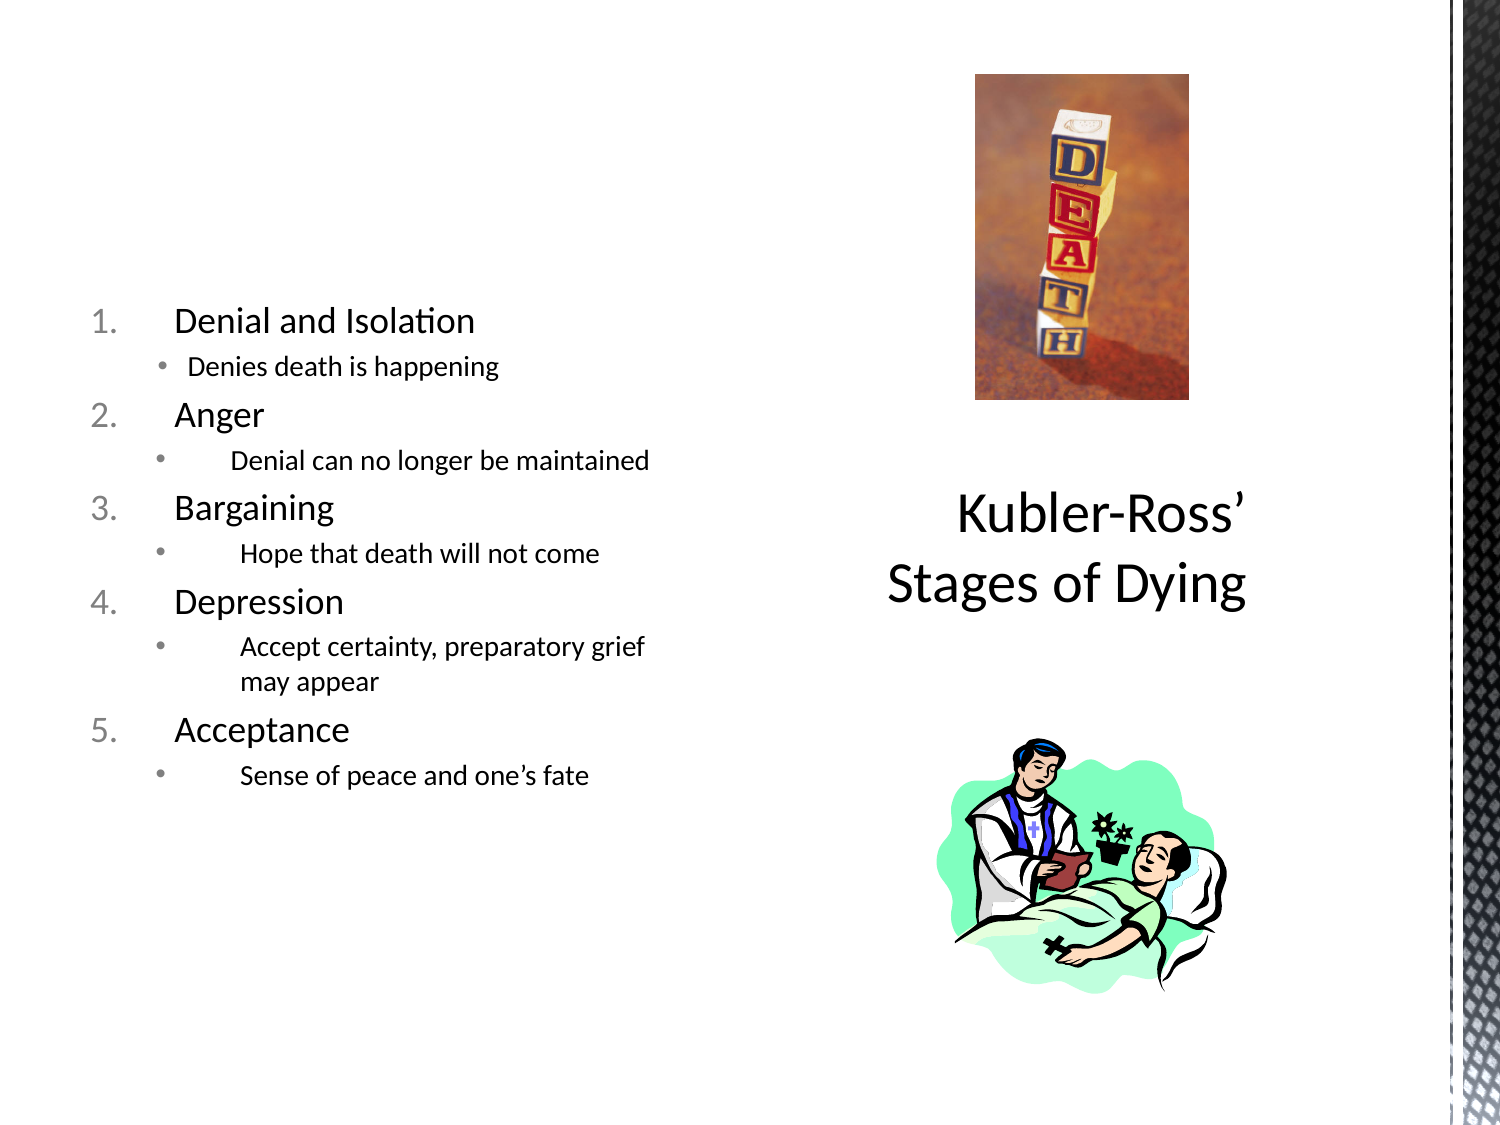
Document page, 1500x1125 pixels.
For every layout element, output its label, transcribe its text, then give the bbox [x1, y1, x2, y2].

picture [974, 74, 1190, 401]
picture [935, 737, 1228, 998]
list Denial and Isolation Denies death is happening Anger Denial can no longer be maintained Bargaining Hope that death will not come Depression Accept certainty, preparatory grief may appear Acceptance Sense of peace and one’s fate [75, 75, 675, 1013]
picture [1447, 0, 1500, 1125]
title Kubler-Ross’ Stages of Dying [800, 75, 1263, 1013]
